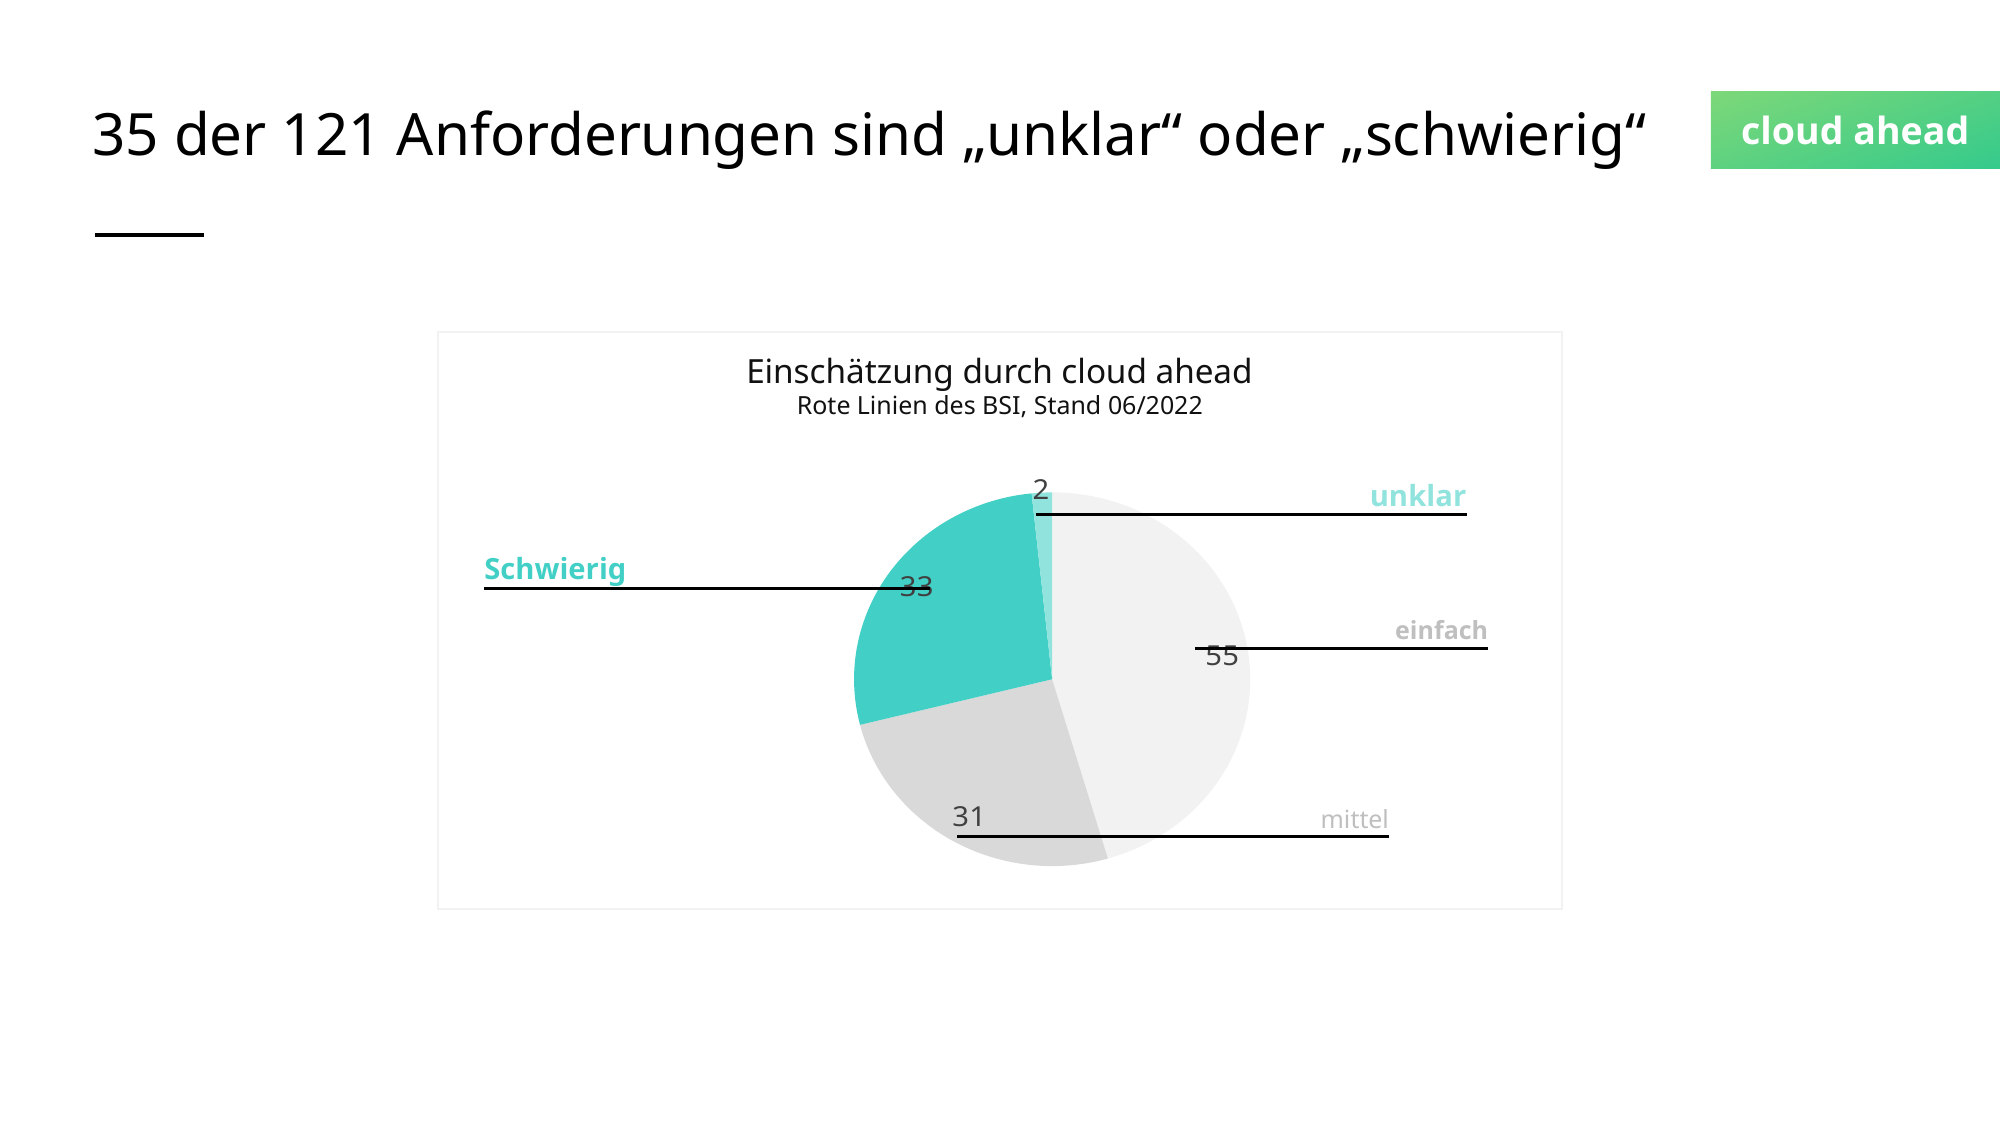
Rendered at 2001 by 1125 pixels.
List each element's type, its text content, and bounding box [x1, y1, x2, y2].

title 35 der 121 Anforderungen sind „unklar“ oder „schwierig“ [77, 67, 1803, 197]
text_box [438, 332, 1562, 909]
